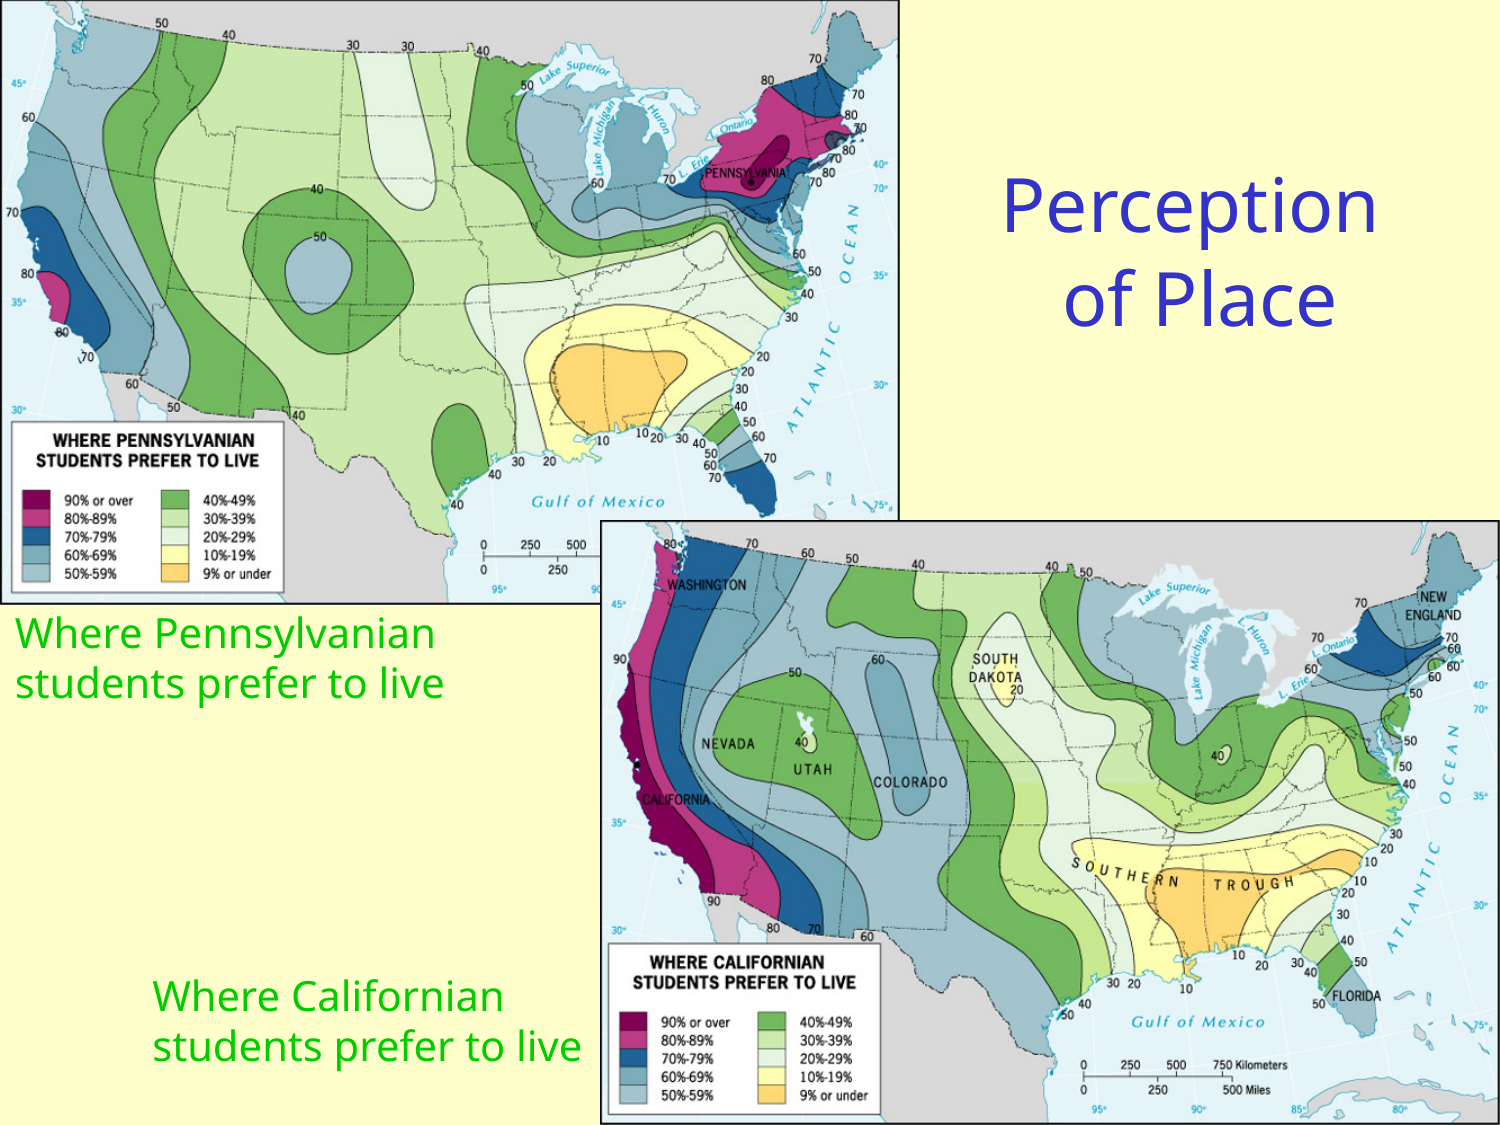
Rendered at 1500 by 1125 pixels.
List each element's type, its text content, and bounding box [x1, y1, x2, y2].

text_box Perception of Place [950, 149, 1450, 349]
picture [0, 0, 1500, 1125]
text_box Where Pennsylvanian students prefer to live [0, 612, 500, 715]
text_box Where Californian students prefer to live [137, 962, 594, 1078]
